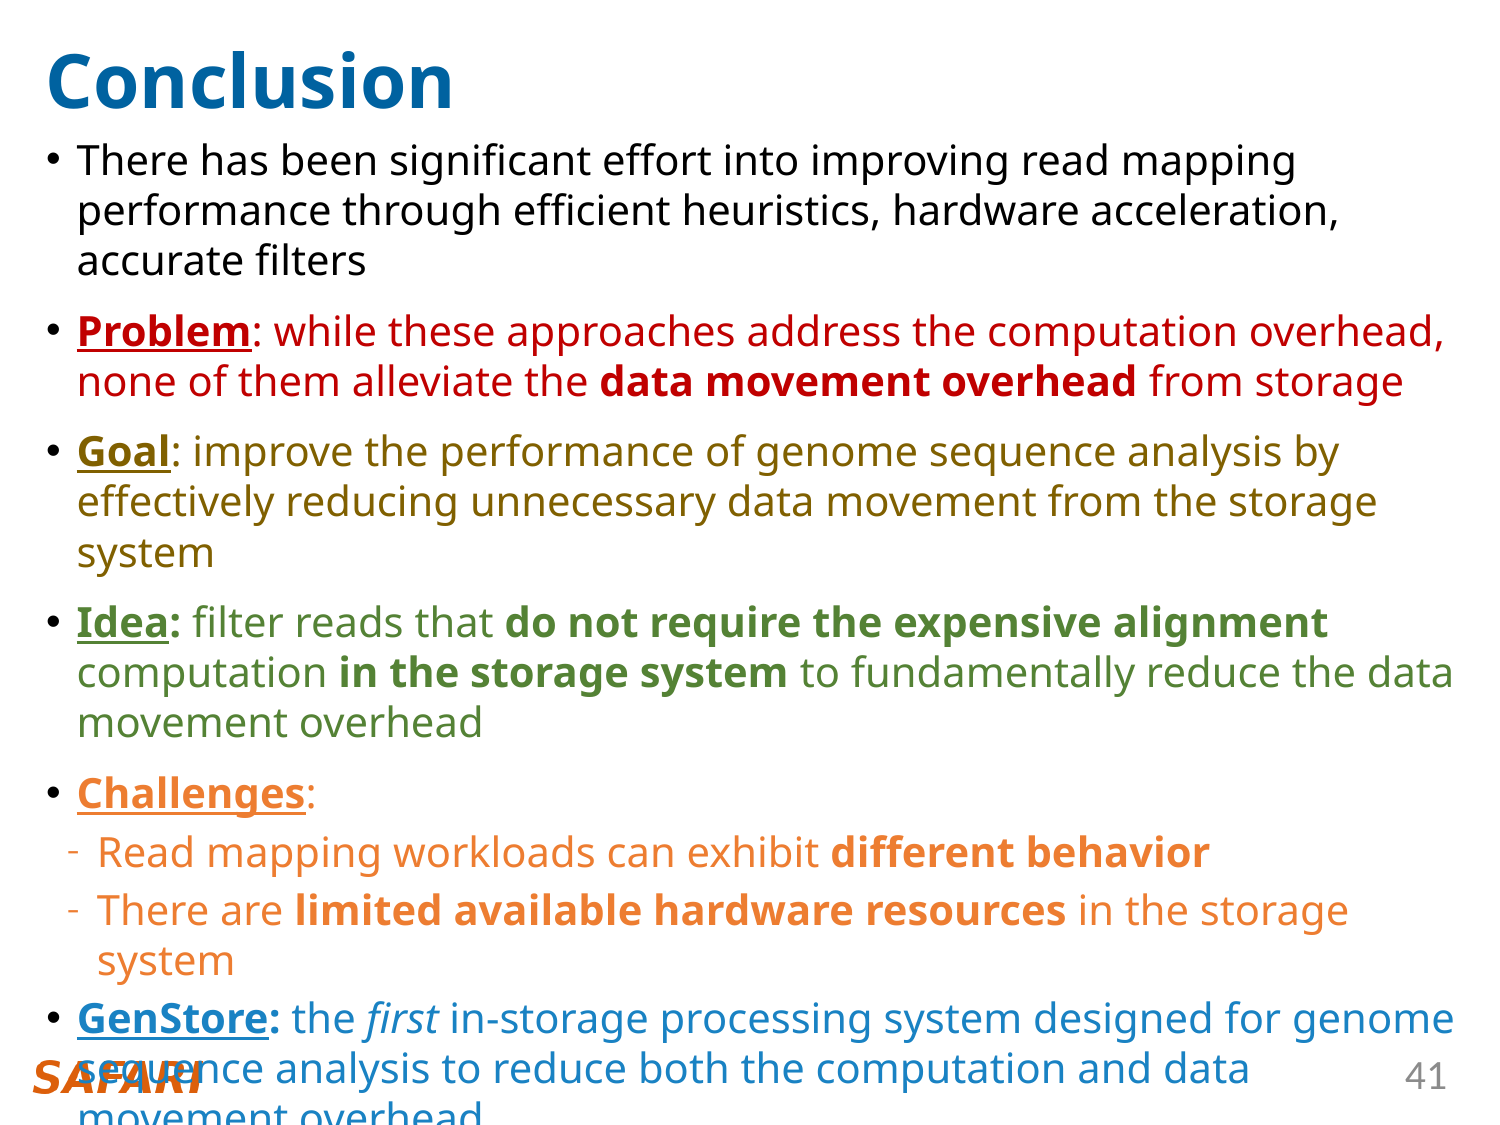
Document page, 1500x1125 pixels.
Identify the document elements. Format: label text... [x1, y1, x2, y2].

title Conclusion [31, 15, 1475, 125]
list There has been significant effort into improving read mapping performance through efficient heuristics, hardware acceleration, accurate filters Problem: while these approaches address the computation overhead, none of them alleviate the data movement overhead from storage Goal: improve the performance of genome sequence analysis by effectively reducing unnecessary data movement from the storage system Idea: filter reads that do not require the expensive alignment computation in the storage system to fundamentally reduce the data movement overhead Challenges: Read mapping workloads can exhibit different behavior There are limited available hardware resources in the storage system GenStore: the first in-storage processing system designed for genome sequence analysis to reduce both the computation and data movement overhead Key Results: GenStore provides significant speedup (1.4x - 33.6x) and energy reduction (3.9x – 29.2x) at low cost [31, 125, 1487, 1065]
picture [31, 1065, 209, 1104]
